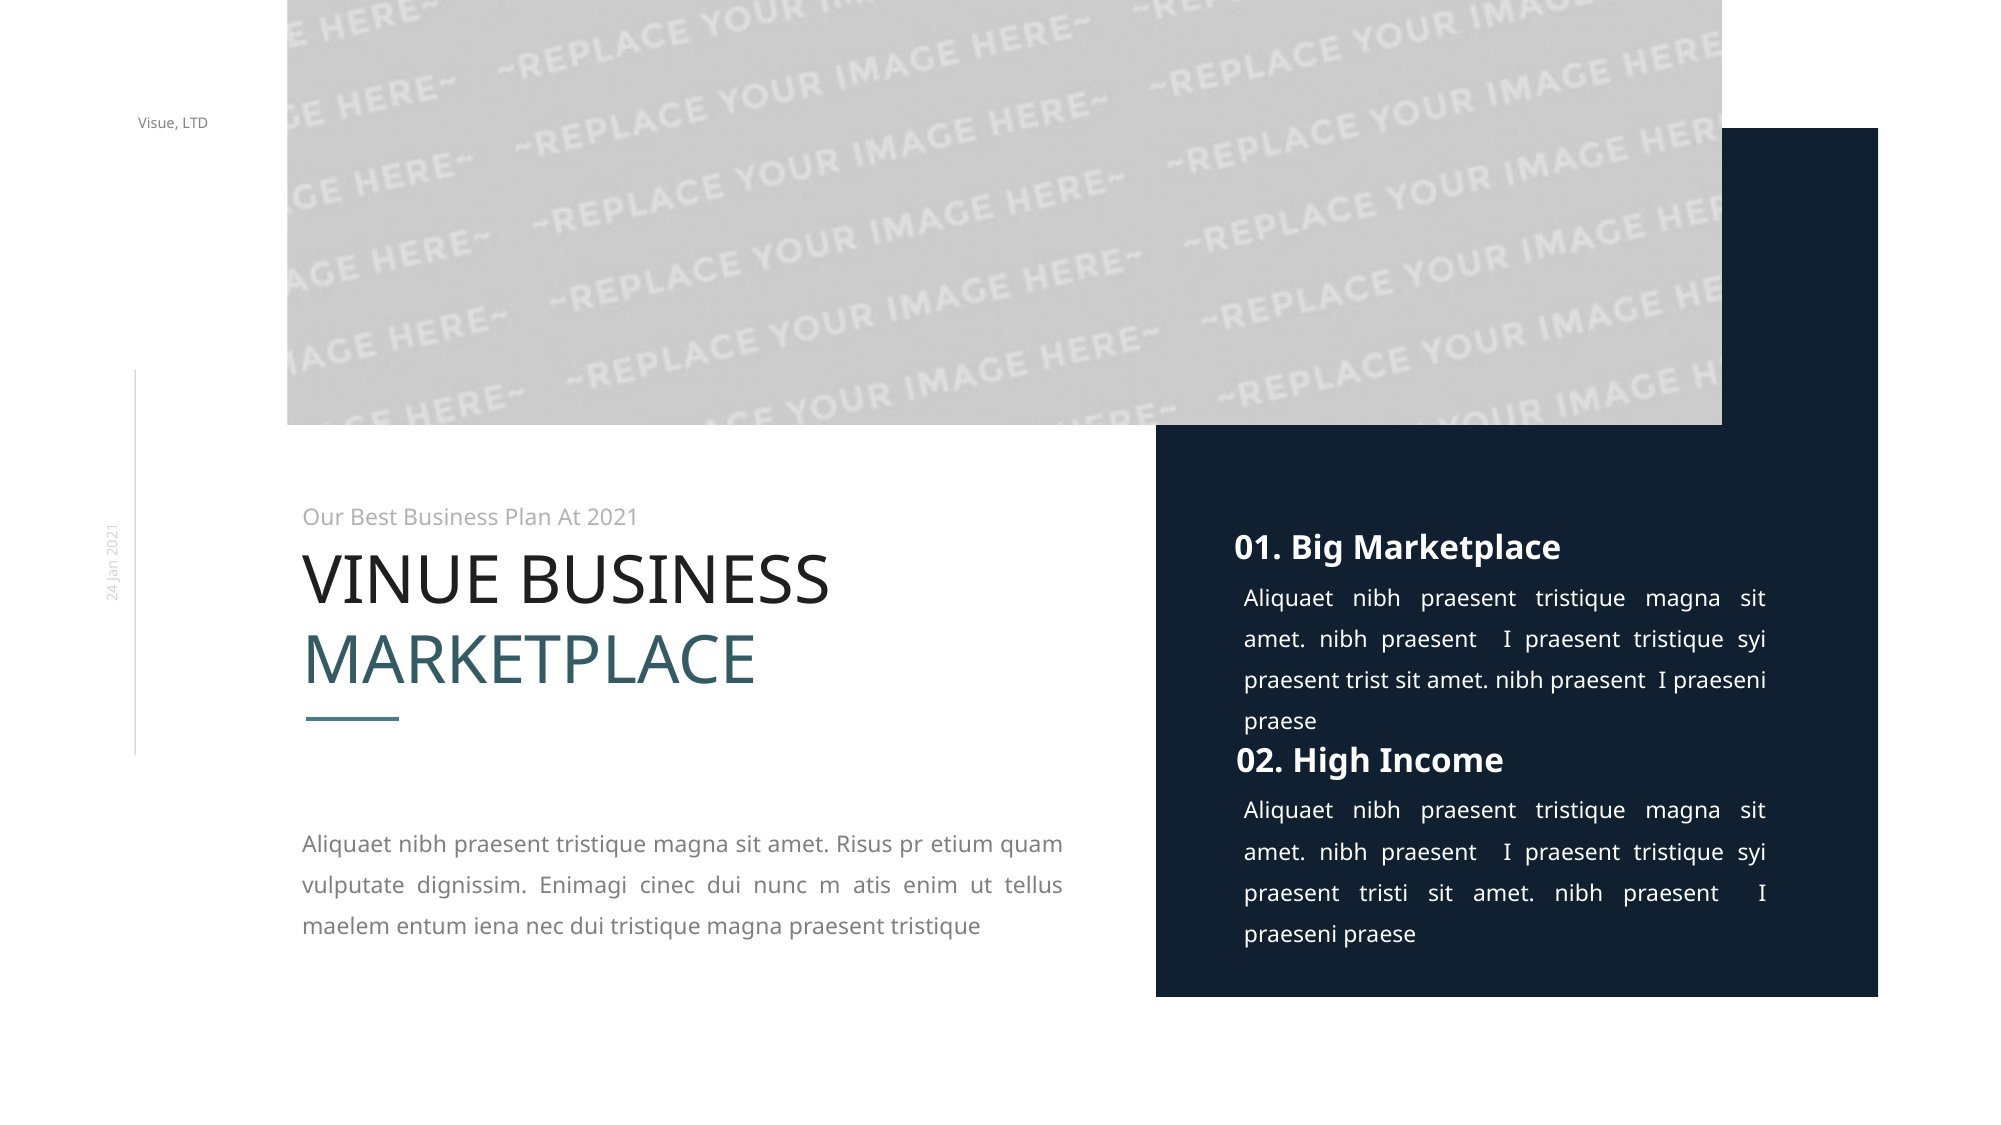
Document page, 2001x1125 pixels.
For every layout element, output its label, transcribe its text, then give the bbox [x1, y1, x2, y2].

text_box Our Best Business Plan At 2021 [287, 494, 655, 537]
text_box Aliquaet nibh praesent tristique magna sit amet. nibh praesent I praesent tristique syi praesent tristi sit amet. nibh praesent I praeseni praese [1229, 775, 1782, 955]
picture [287, 0, 1722, 425]
text_box 24 Jan 2021 [95, 508, 128, 617]
text_box Aliquaet nibh praesent tristique magna sit amet. nibh praesent I praesent tristique syi praesent trist sit amet. nibh praesent I praeseni praese [1229, 562, 1782, 742]
text_box Aliquaet nibh praesent tristique magna sit amet. Risus pr etium quam vulputate dignissim. Enimagi cinec dui nunc m atis enim ut tellus maelem entum iena nec dui tristique magna praesent tristique [287, 808, 1078, 947]
text_box 02. High Income [1221, 731, 1520, 787]
text_box [1155, 127, 1879, 998]
text_box Visue, LTD [123, 106, 224, 139]
text_box VINUE BUSINESS MARKETPLACE [287, 529, 971, 705]
text_box 01. Big Marketplace [1219, 519, 1577, 574]
